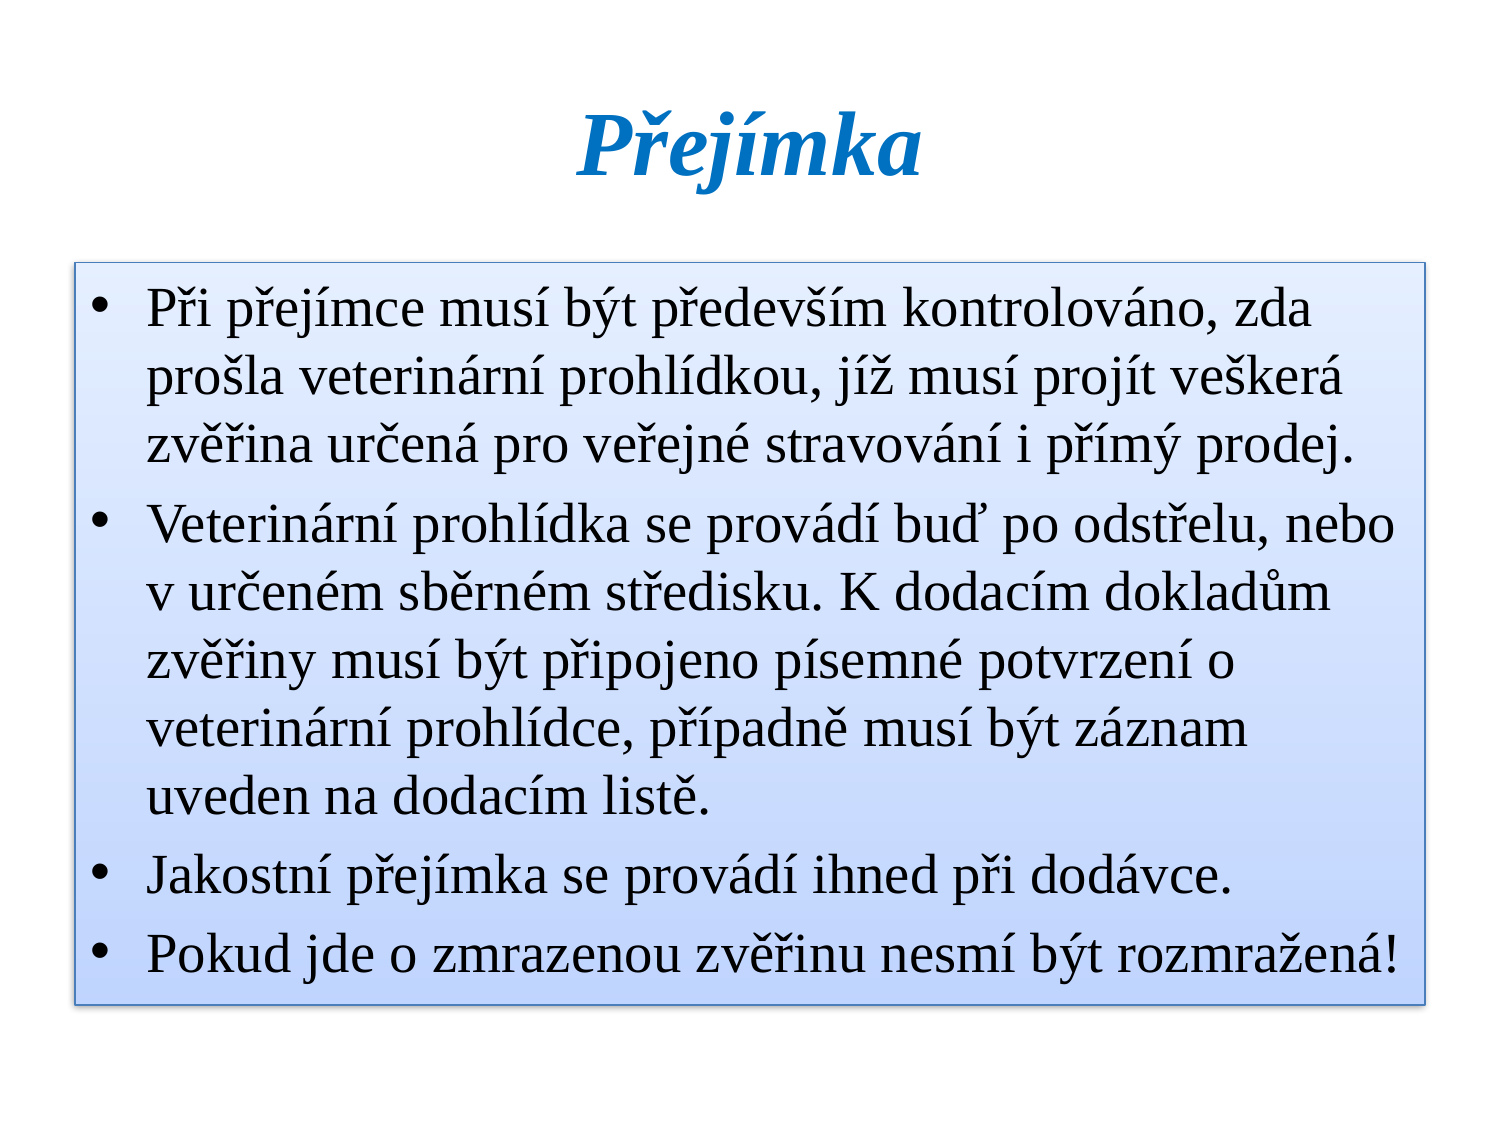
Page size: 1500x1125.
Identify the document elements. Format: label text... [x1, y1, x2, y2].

list Při přejímce musí být především kontrolováno, zda prošla veterinární prohlídkou, jíž musí projít veškerá zvěřina určená pro veřejné stravování i přímý prodej. Veterinární prohlídka se provádí buď po odstřelu, nebo v určeném sběrném středisku. K dodacím dokladům zvěřiny musí být připojeno písemné potvrzení o veterinární prohlídce, případně musí být záznam uveden na dodacím listě. Jakostní přejímka se provádí ihned při dodávce. Pokud jde o zmrazenou zvěřinu nesmí být rozmražená! [74, 262, 1426, 1006]
title Přejímka [75, 45, 1425, 233]
